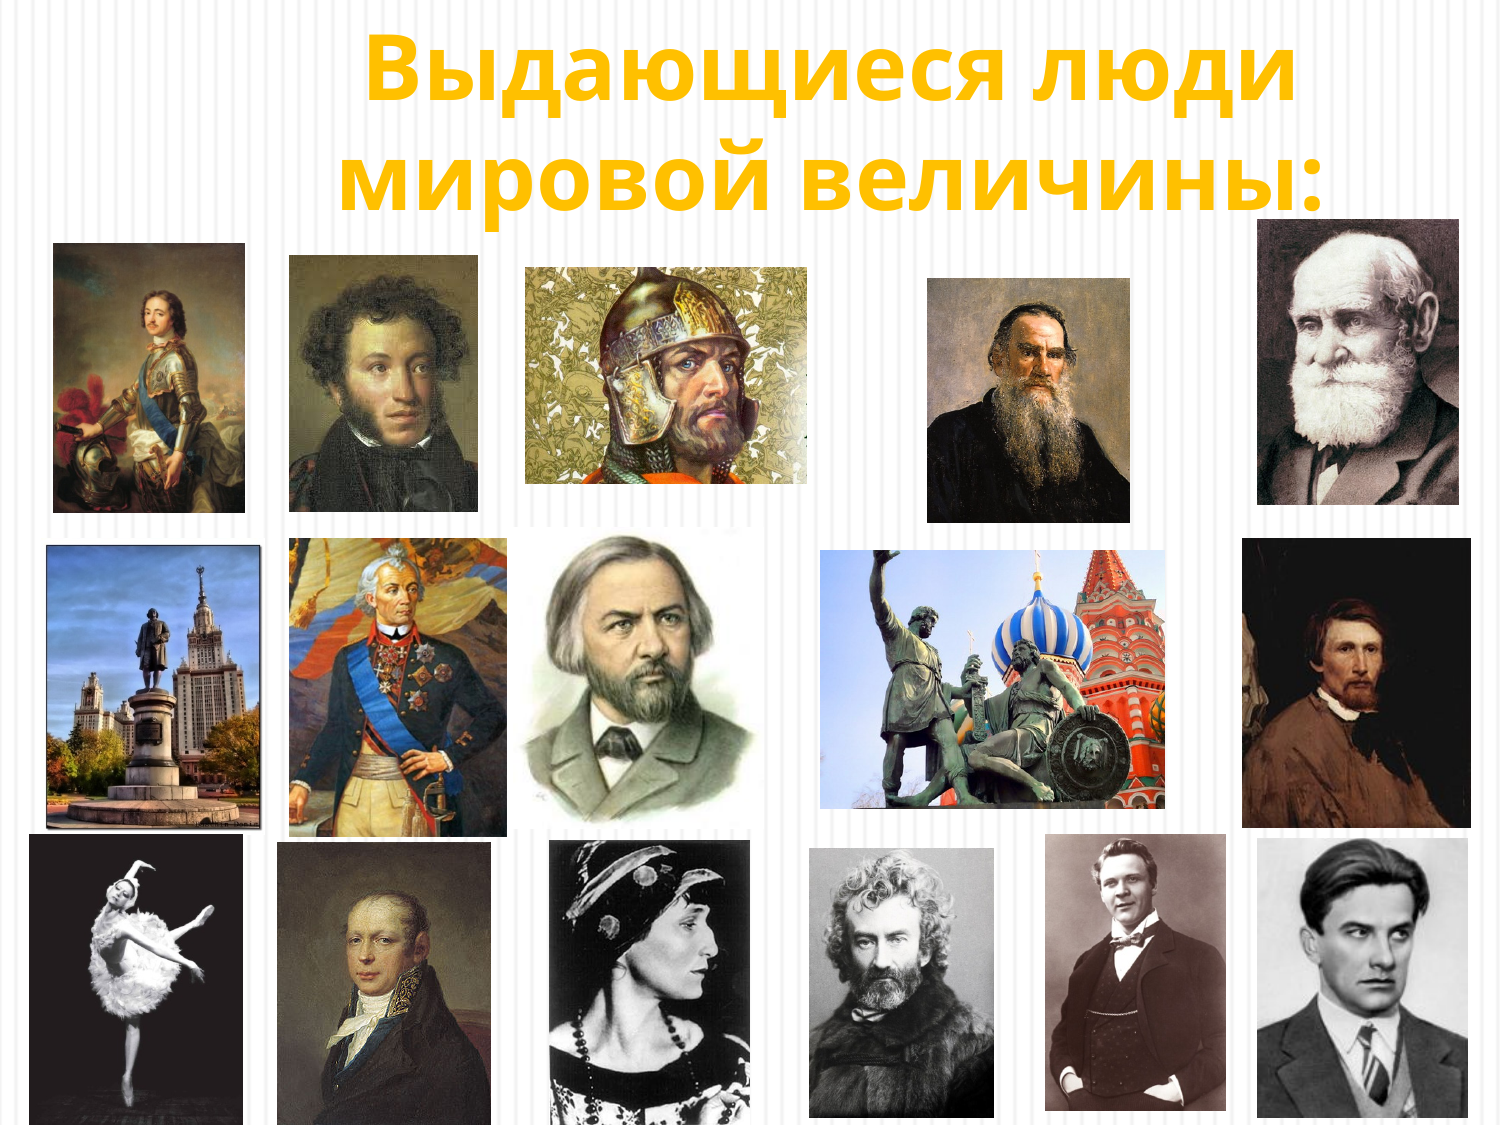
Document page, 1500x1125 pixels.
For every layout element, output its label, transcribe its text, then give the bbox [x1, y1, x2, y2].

picture [1044, 833, 1226, 1111]
picture [52, 243, 245, 514]
picture [548, 840, 751, 1125]
picture [808, 847, 994, 1118]
picture [277, 842, 492, 1125]
picture [513, 526, 765, 830]
picture [525, 266, 807, 484]
picture [29, 833, 243, 1125]
title Выдающиеся люди мировой величины: [162, 37, 1500, 200]
picture [1241, 538, 1471, 829]
picture [820, 550, 1166, 810]
picture [926, 278, 1131, 523]
picture [288, 254, 479, 512]
picture [1257, 219, 1459, 505]
picture [288, 538, 508, 837]
picture [1257, 838, 1468, 1118]
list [40, 538, 266, 835]
